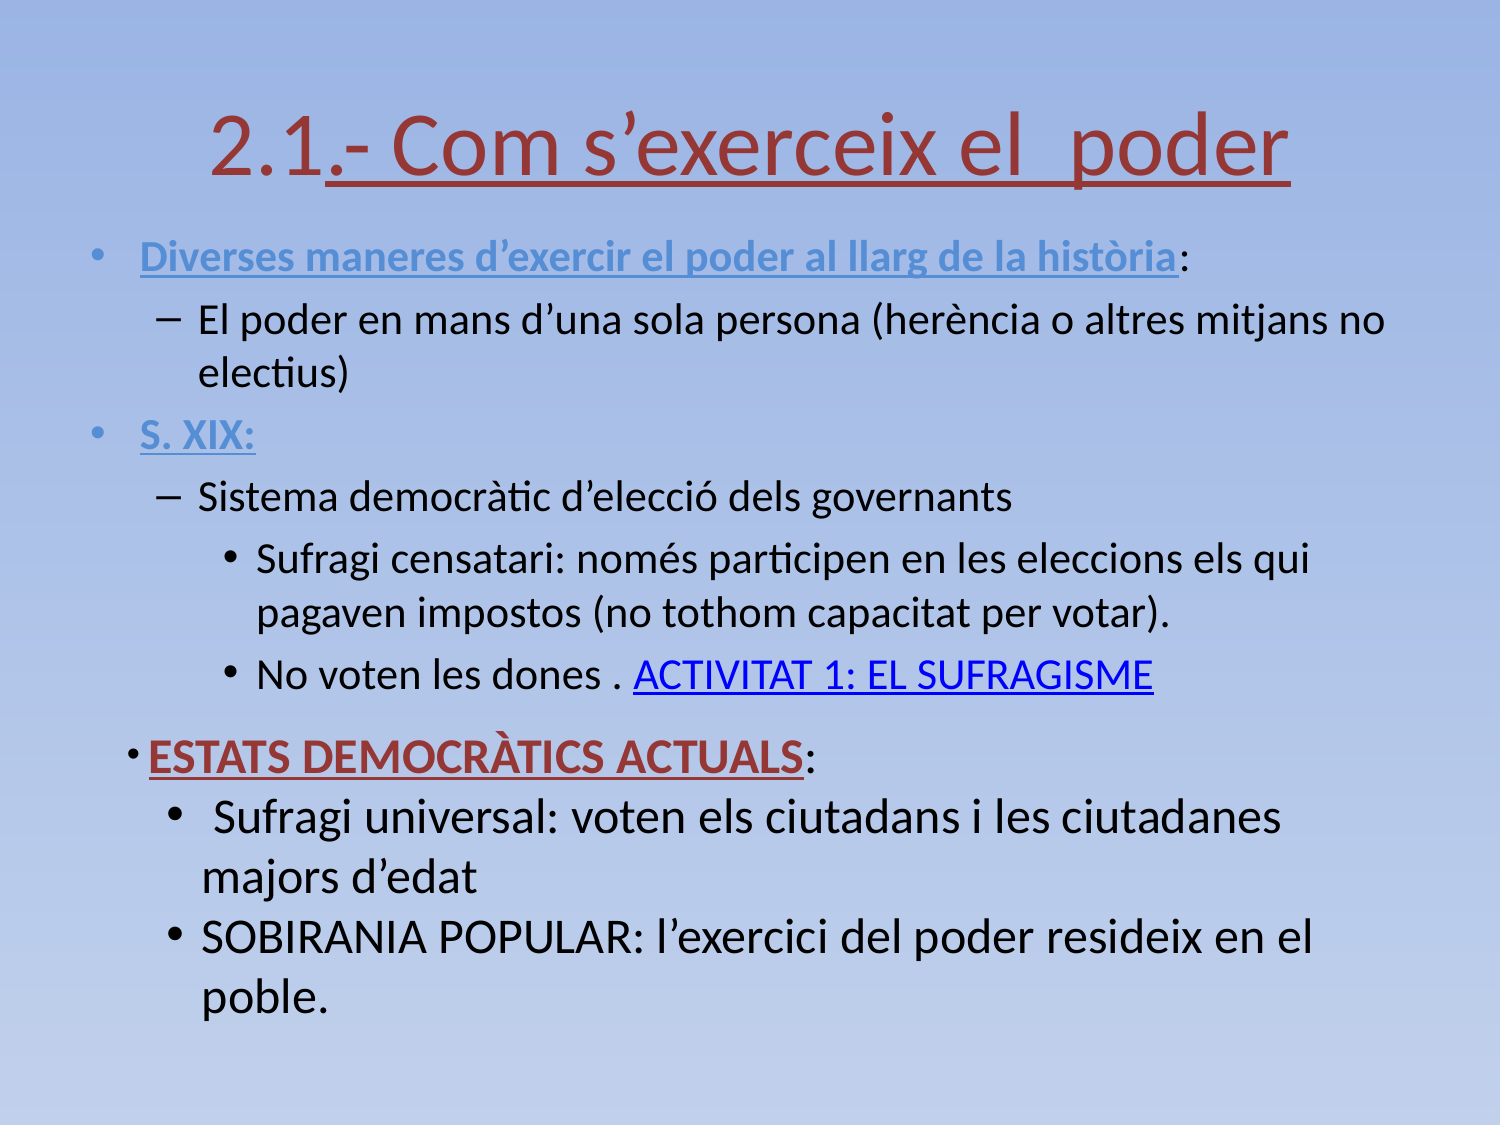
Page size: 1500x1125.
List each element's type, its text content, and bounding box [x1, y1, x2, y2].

text_box ESTATS DEMOCRÀTICS ACTUALS: Sufragi universal: voten els ciutadans i les ciutadanes majors d’edat SOBIRANIA POPULAR: l’exercici del poder resideix en el poble. [112, 715, 1376, 1076]
list Diverses maneres d’exercir el poder al llarg de la història: El poder en mans d’una sola persona (herència o altres mitjans no electius) S. XIX: Sistema democràtic d’elecció dels governants Sufragi censatari: només participen en les eleccions els qui pagaven impostos (no tothom capacitat per votar). No voten les dones . ACTIVITAT 1: EL SUFRAGISME [75, 219, 1425, 716]
title 2.1.- Com s’exerceix el poder [75, 45, 1425, 219]
